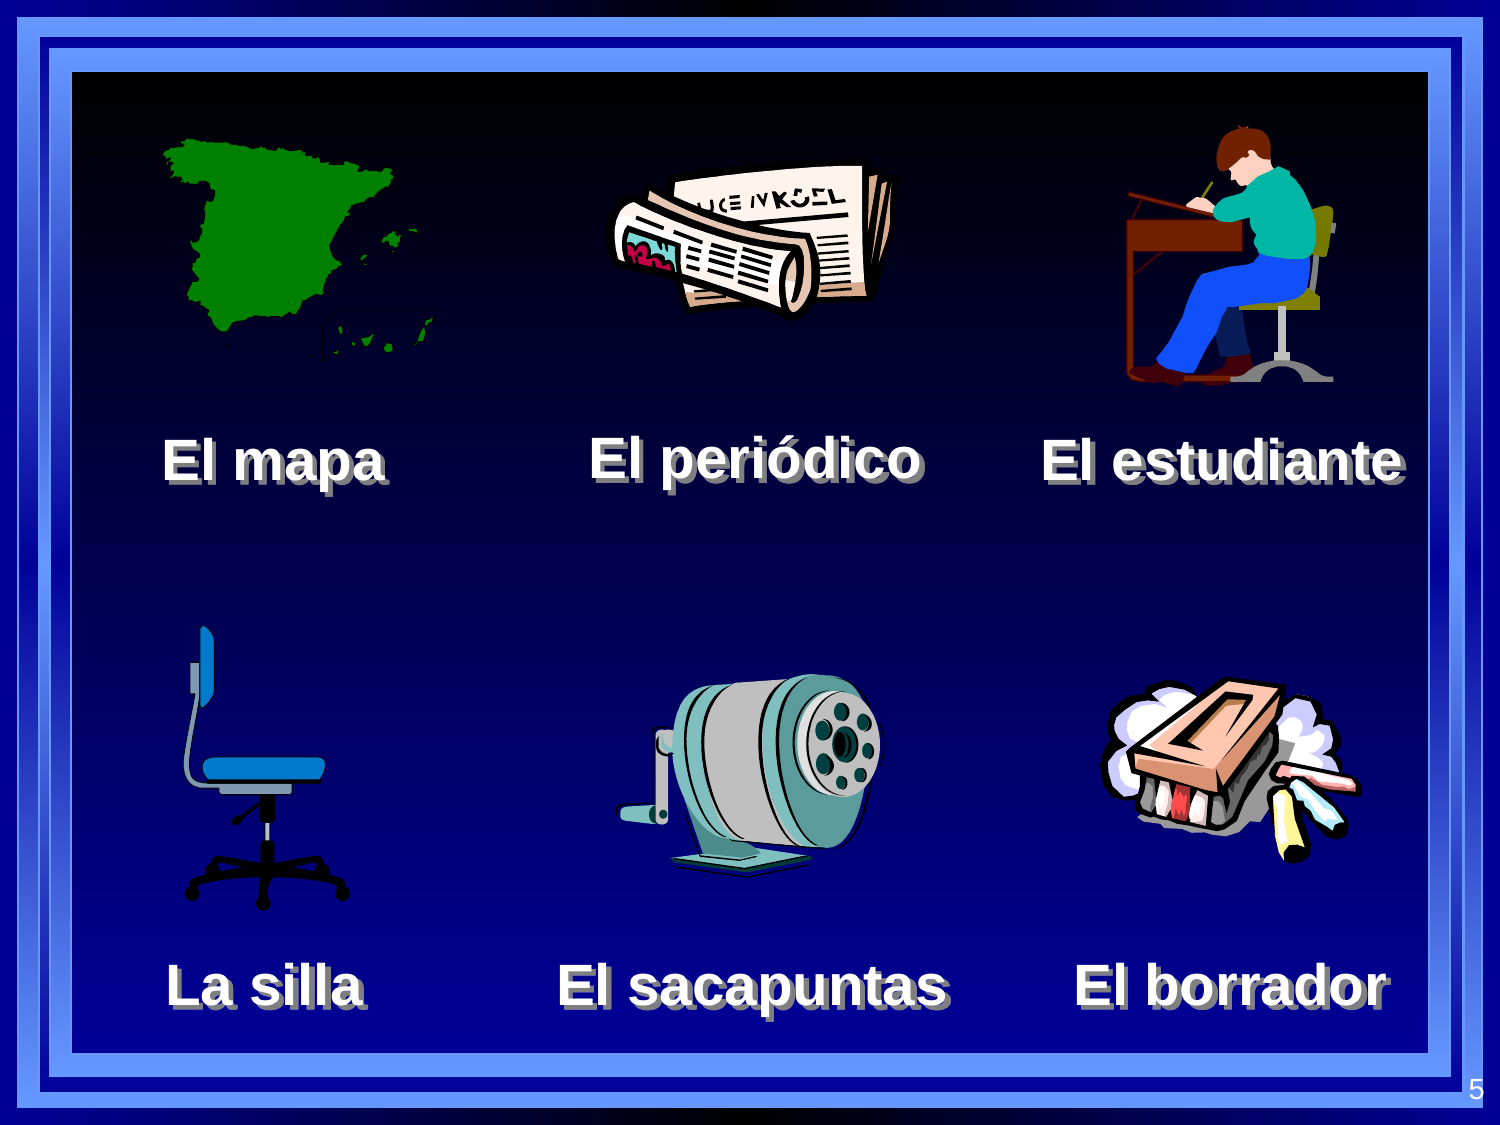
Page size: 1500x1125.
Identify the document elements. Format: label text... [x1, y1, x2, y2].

picture [599, 156, 901, 326]
picture [615, 662, 885, 879]
picture [1099, 674, 1364, 866]
text_box La silla [150, 939, 378, 1025]
text_box El sacapuntas [541, 939, 964, 1025]
picture [182, 624, 351, 911]
picture [162, 137, 438, 362]
text_box El periódico [573, 412, 938, 498]
text_box El borrador [1058, 939, 1403, 1025]
text_box El estudiante [1025, 414, 1419, 500]
text_box El mapa [146, 414, 400, 500]
picture [1124, 124, 1338, 387]
slide_number 5 [1187, 1049, 1500, 1125]
